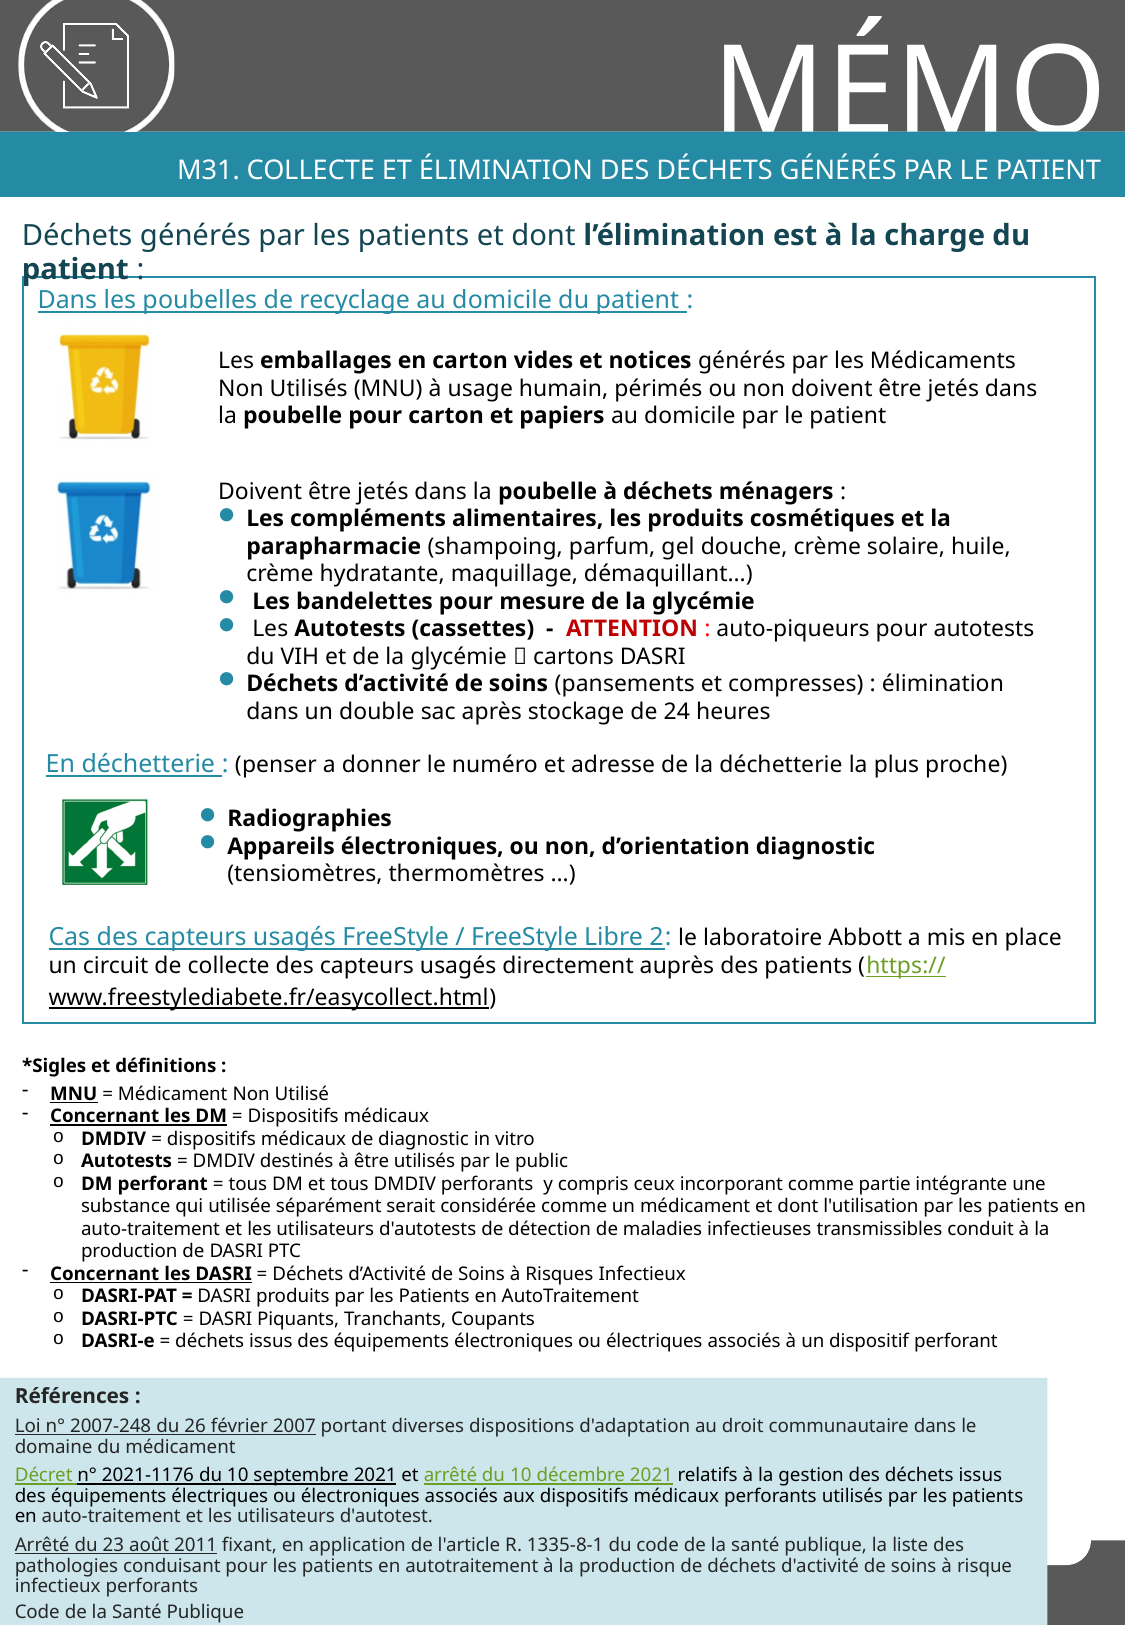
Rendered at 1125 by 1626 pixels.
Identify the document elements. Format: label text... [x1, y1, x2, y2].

text_box *Sigles et définitions : MNU = Médicament Non Utilisé Concernant les DM = Dispositifs médicaux DMDIV = dispositifs médicaux de diagnostic in vitro Autotests = DMDIV destinés à être utilisés par le public DM perforant = tous DM et tous DMDIV perforants y compris ceux incorporant comme partie intégrante une substance qui utilisée séparément serait considérée comme un médicament et dont l'utilisation par les patients en auto-traitement et les utilisateurs d'autotests de détection de maladies infectieuses transmissibles conduit à la production de DASRI PTC Concernant les DASRI = Déchets d’Activité de Soins à Risques Infectieux DASRI-PAT = DASRI produits par les Patients en AutoTraitement DASRI-PTC = DASRI Piquants, Tranchants, Coupants DASRI-e = déchets issus des équipements électroniques ou électriques associés à un dispositif perforant [7, 1046, 1112, 1359]
text_box Les emballages en carton vides et notices générés par les Médicaments Non Utilisés (MNU) à usage humain, périmés ou non doivent être jetés dans la poubelle pour carton et papiers au domicile par le patient [203, 338, 1074, 436]
text_box Doivent être jetés dans la poubelle à déchets ménagers : Les compléments alimentaires, les produits cosmétiques et la parapharmacie (shampoing, parfum, gel douche, crème solaire, huile, crème hydratante, maquillage, démaquillant…) Les bandelettes pour mesure de la glycémie Les Autotests (cassettes) - ATTENTION : auto-piqueurs pour autotests du VIH et de la glycémie  cartons DASRI Déchets d’activité de soins (pansements et compresses) : élimination dans un double sac après stockage de 24 heures [203, 469, 1074, 732]
text_box Radiographies Appareils électroniques, ou non, d’orientation diagnostic (tensiomètres, thermomètres …) [184, 796, 1035, 894]
picture [18, 0, 175, 132]
text_box [22, 276, 1096, 1024]
picture [52, 473, 157, 593]
text_box Dans les poubelles de recyclage au domicile du patient : [22, 276, 1002, 322]
text_box Cas des capteurs usagés FreeStyle / FreeStyle Libre 2: le laboratoire Abbott a mis en place un circuit de collecte des capteurs usagés directement auprès des patients (https://www.freestylediabete.fr/easycollect.html) [33, 913, 1099, 1021]
text_box Déchets générés par les patients et dont l’élimination est à la charge du patient : [7, 208, 1082, 294]
picture [61, 798, 149, 886]
text_box En déchetterie : (penser a donner le numéro et adresse de la déchetterie la plus proche) [30, 740, 1048, 786]
picture [52, 325, 157, 443]
title M31. Collecte et élimination des déchets générés par le patient [33, 148, 1123, 194]
text_box Références : Loi n° 2007-248 du 26 février 2007 portant diverses dispositions d'adaptation au droit communautaire dans le domaine du médicament Décret n° 2021-1176 du 10 septembre 2021 et arrêté du 10 décembre 2021 relatifs à la gestion des déchets issus des équipements électriques ou électroniques associés aux dispositifs médicaux perforants utilisés par les patients en auto-traitement et les utilisateurs d'autotest. Arrêté du 23 août 2011 fixant, en application de l'article R. 1335-8-1 du code de la santé publique, la liste des pathologies conduisant pour les patients en autotraitement à la production de déchets d'activité de soins à risque infectieux perforants Code de la Santé Publique Code de l’environnement [0, 1377, 1048, 1625]
